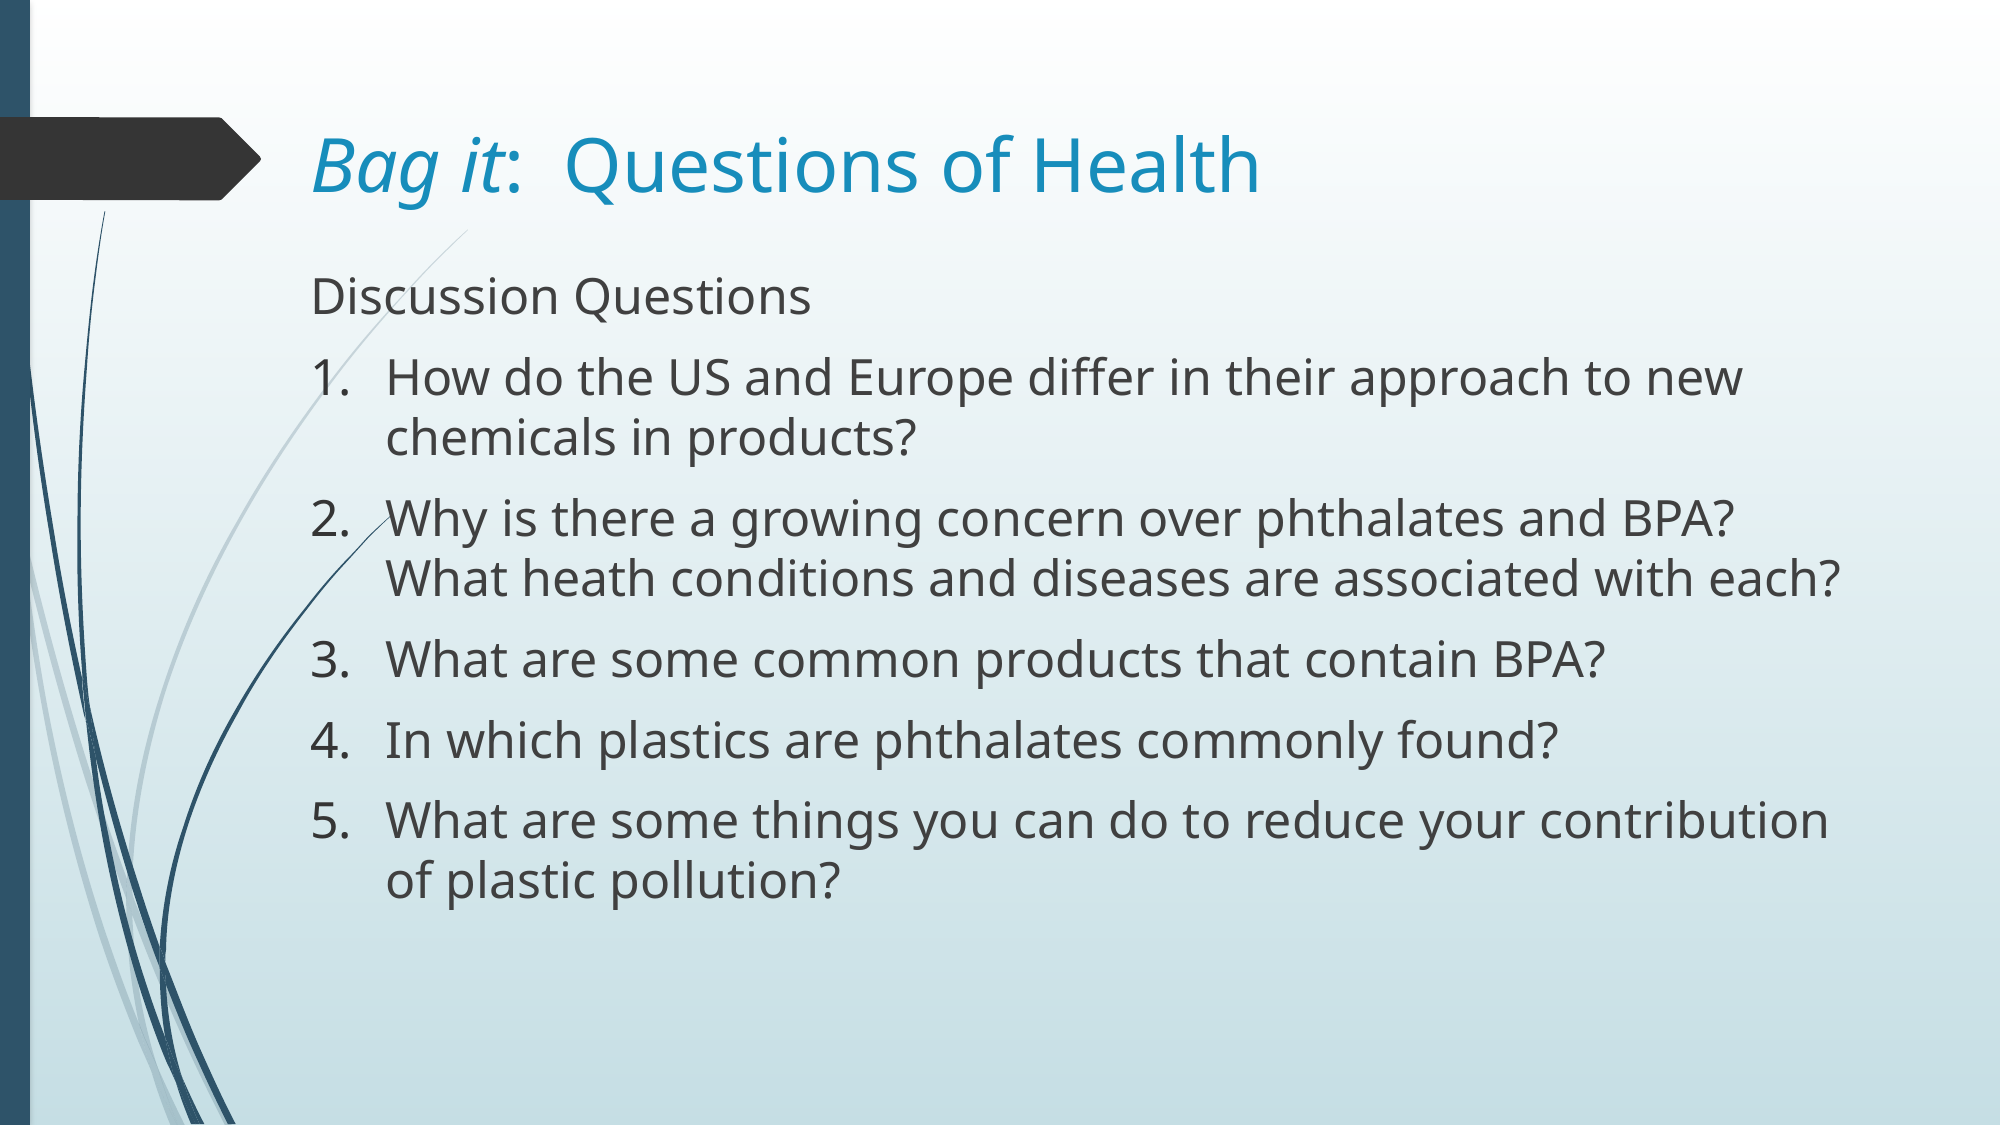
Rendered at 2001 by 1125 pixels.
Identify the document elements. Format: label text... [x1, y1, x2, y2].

list Discussion Questions How do the US and Europe differ in their approach to new chemicals in products? Why is there a growing concern over phthalates and BPA? What heath conditions and diseases are associated with each? What are some common products that contain BPA? In which plastics are phthalates commonly found? What are some things you can do to reduce your contribution of plastic pollution? [295, 257, 1888, 970]
title Bag it: Questions of Health [295, 109, 1888, 257]
